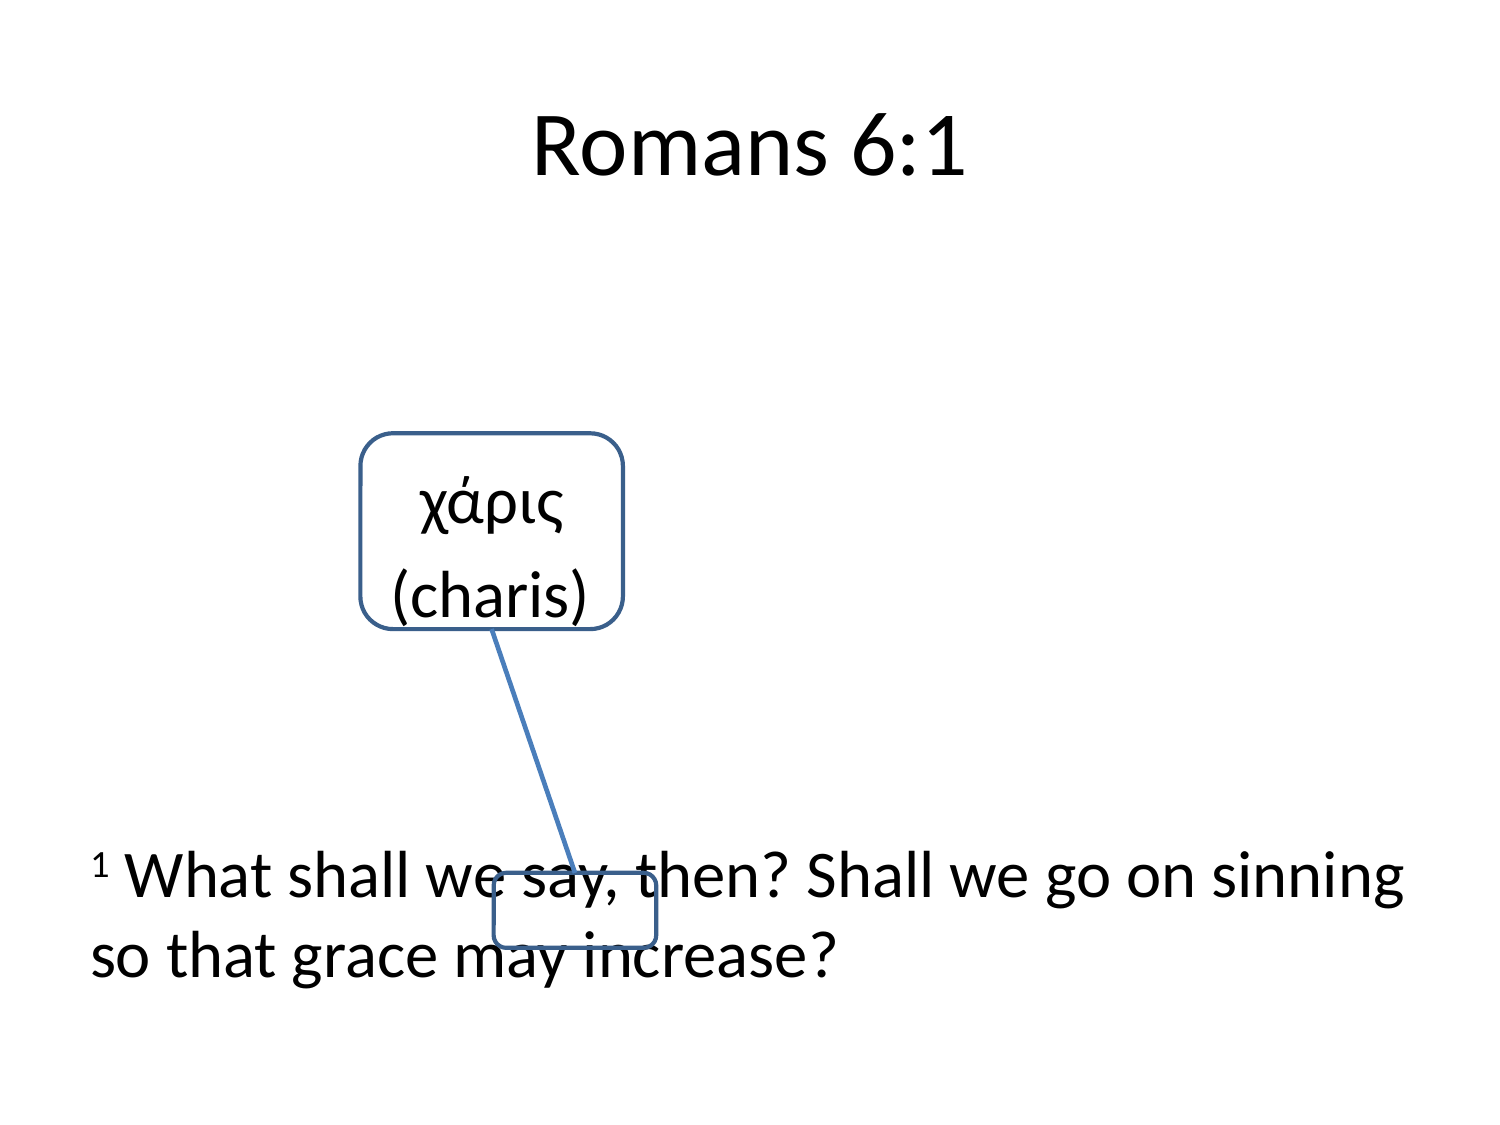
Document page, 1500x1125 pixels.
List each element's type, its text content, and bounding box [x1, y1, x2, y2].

title Romans 6:1 [75, 45, 1425, 233]
text_box [491, 870, 659, 950]
list χάρις (charis) 1 What shall we say, then? Shall we go on sinning so that grace may increase? [75, 262, 1425, 1005]
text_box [491, 628, 576, 874]
text_box [358, 431, 626, 632]
